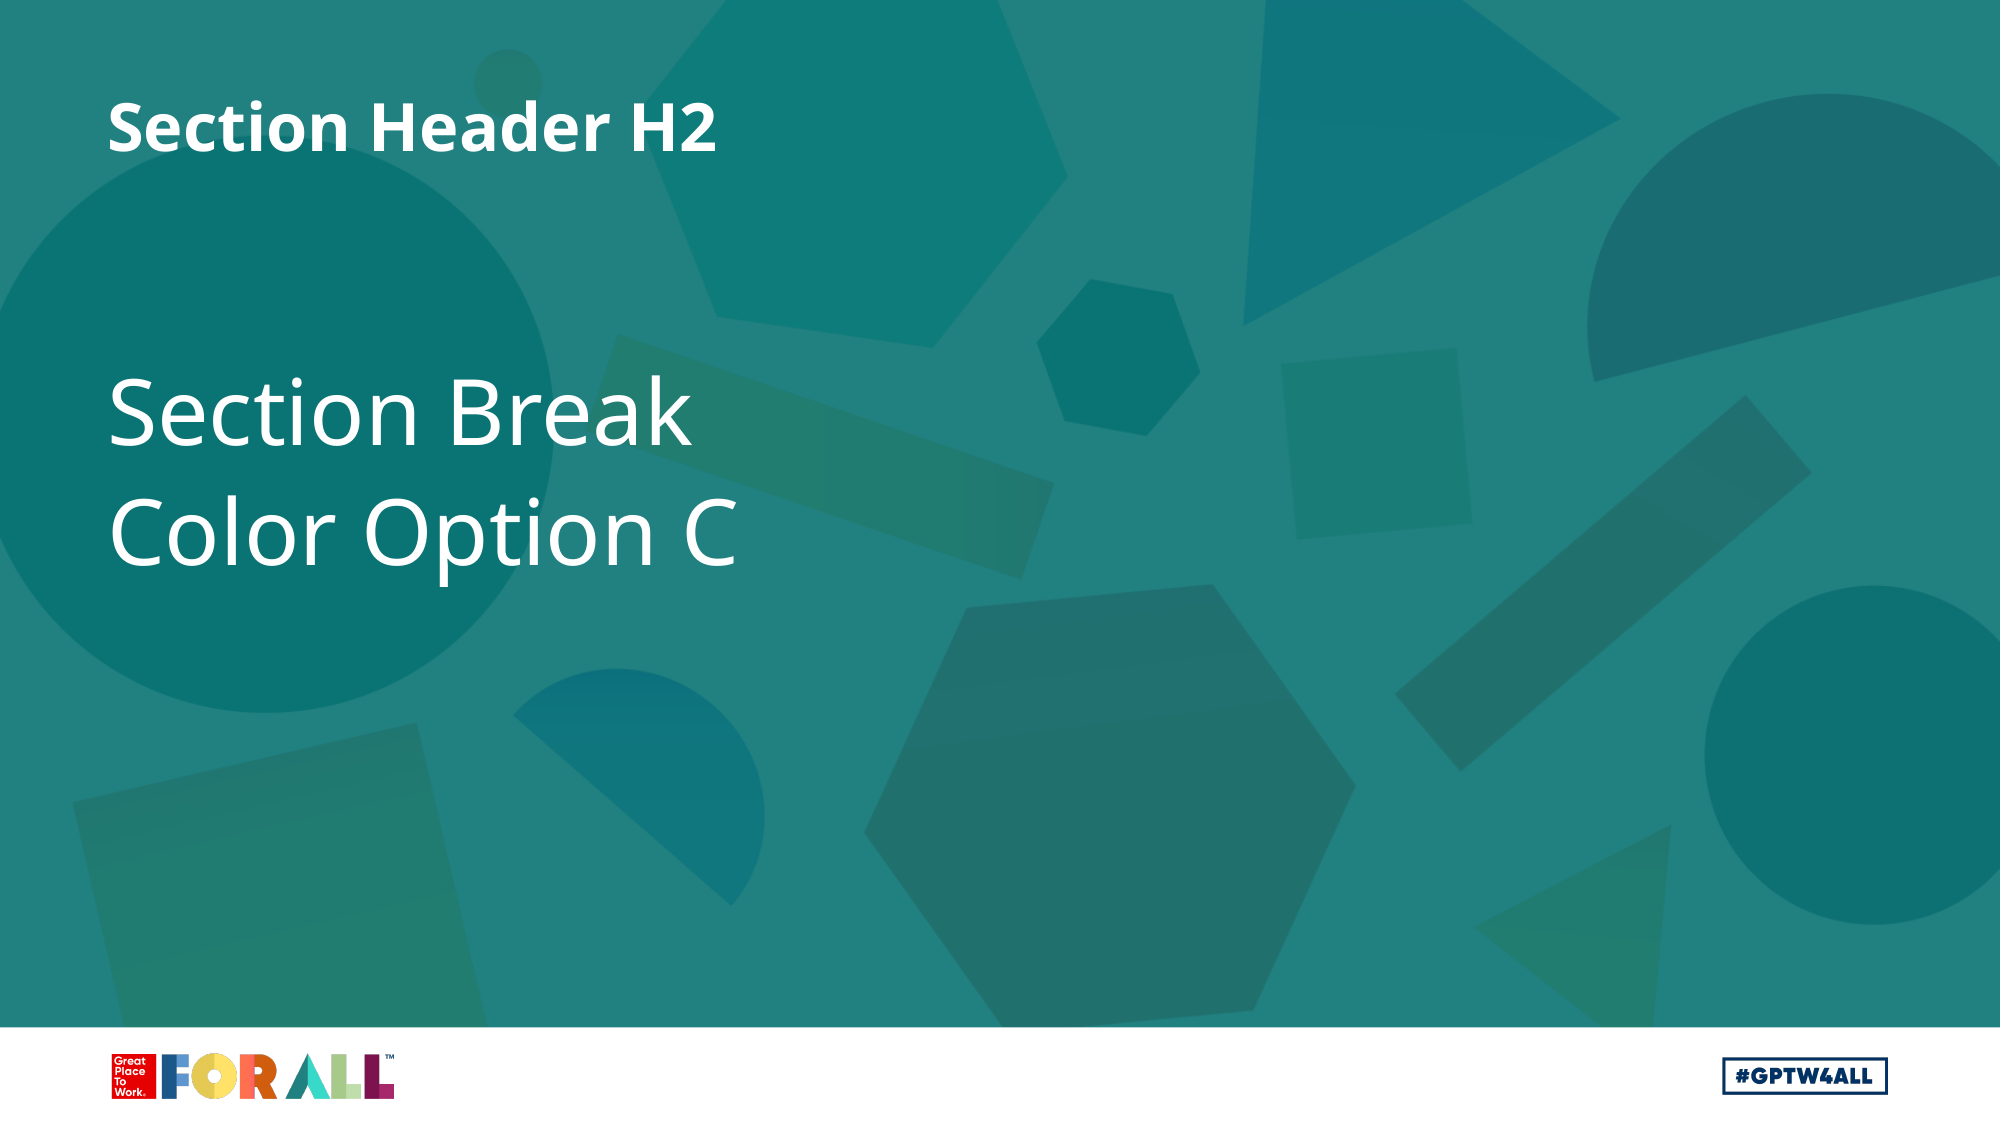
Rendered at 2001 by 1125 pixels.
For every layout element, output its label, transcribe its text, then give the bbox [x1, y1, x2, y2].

list Section Header H2 [107, 86, 1215, 183]
list Section Break Color Option C [107, 366, 941, 617]
picture [1689, 1044, 1921, 1108]
picture [0, 0, 2000, 1027]
picture [87, 1030, 418, 1122]
